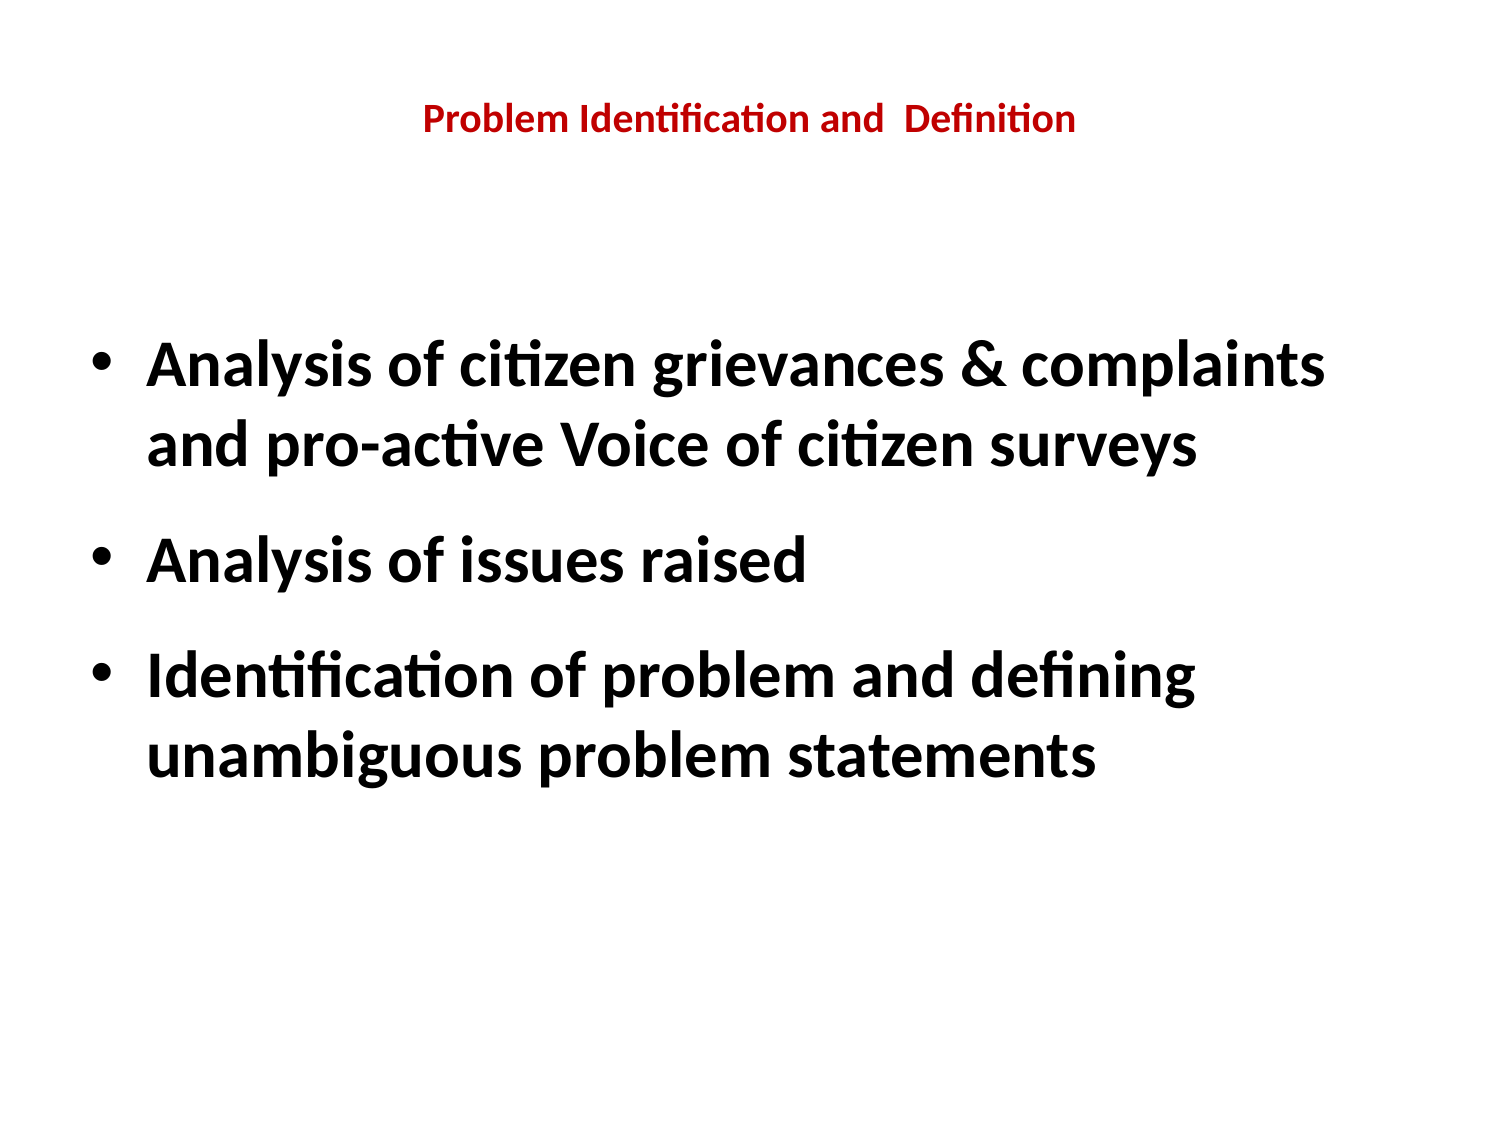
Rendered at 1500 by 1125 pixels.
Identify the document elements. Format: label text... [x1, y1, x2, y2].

title Problem Identification and Definition [75, 0, 1425, 233]
list Analysis of citizen grievances & complaints and pro-active Voice of citizen surveys Analysis of issues raised Identification of problem and defining unambiguous problem statements [75, 312, 1425, 1005]
